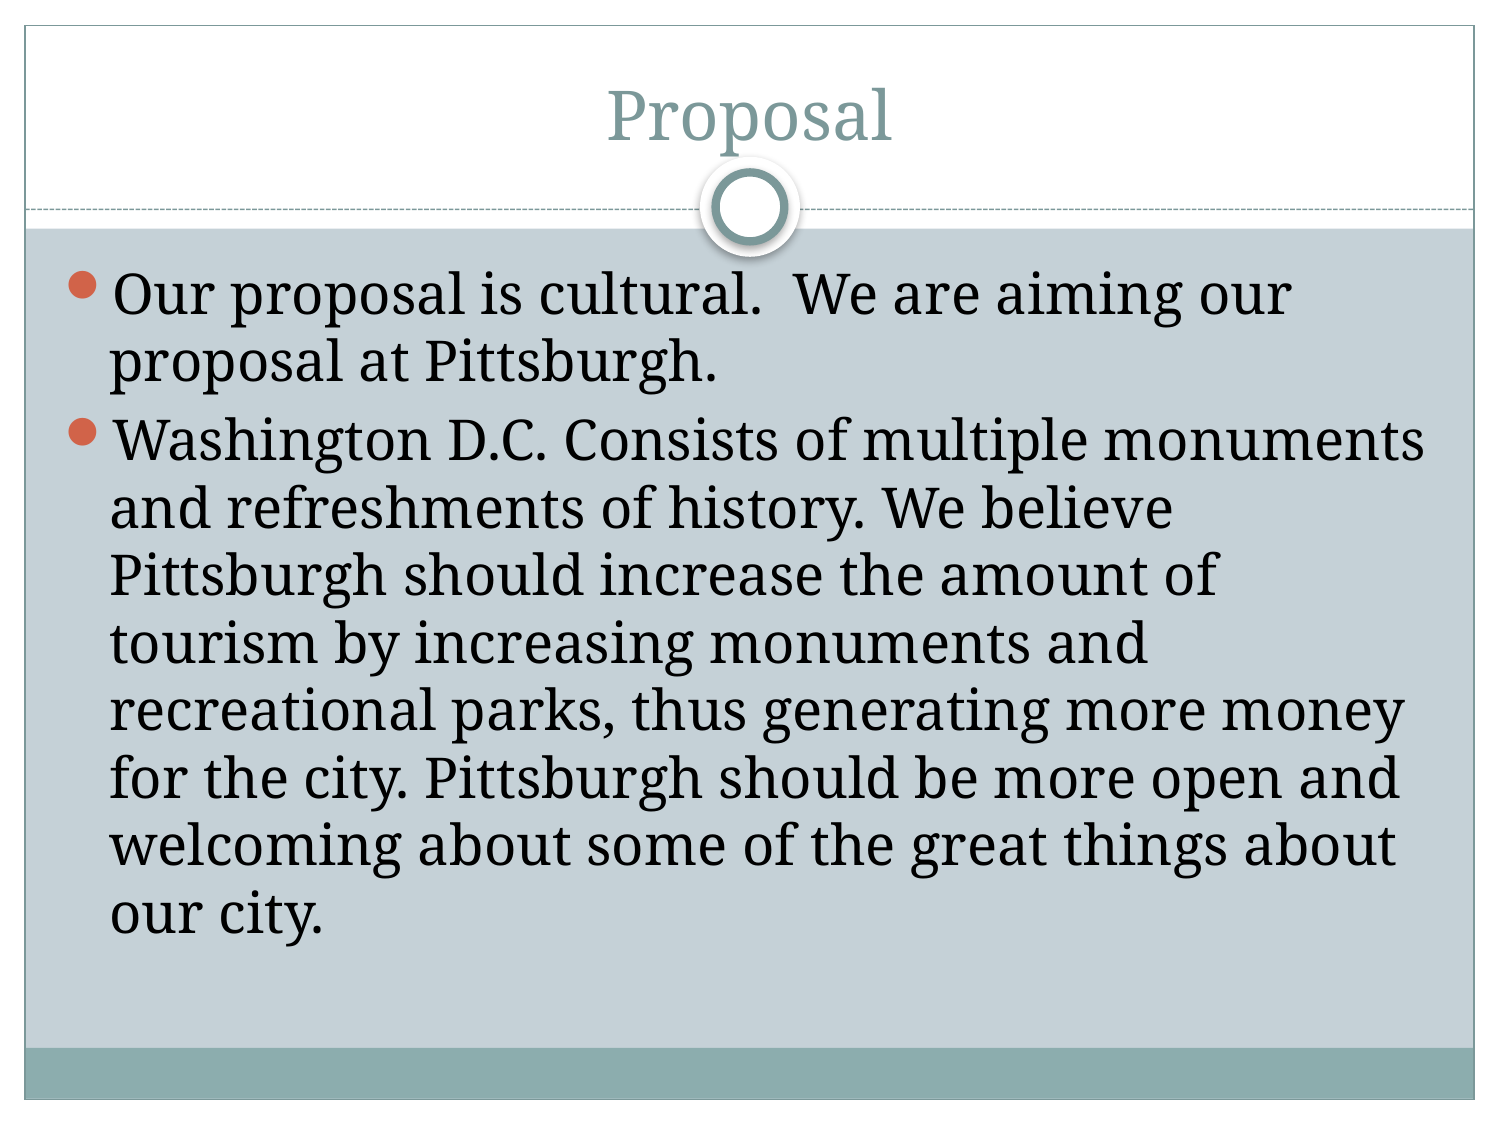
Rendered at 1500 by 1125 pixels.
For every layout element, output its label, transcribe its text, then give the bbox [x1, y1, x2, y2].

list Our proposal is cultural. We are aiming our proposal at Pittsburgh. Washington D.C. Consists of multiple monuments and refreshments of history. We believe Pittsburgh should increase the amount of tourism by increasing monuments and recreational parks, thus generating more money for the city. Pittsburgh should be more open and welcoming about some of the great things about our city. [49, 250, 1445, 1001]
title Proposal [49, 37, 1450, 163]
